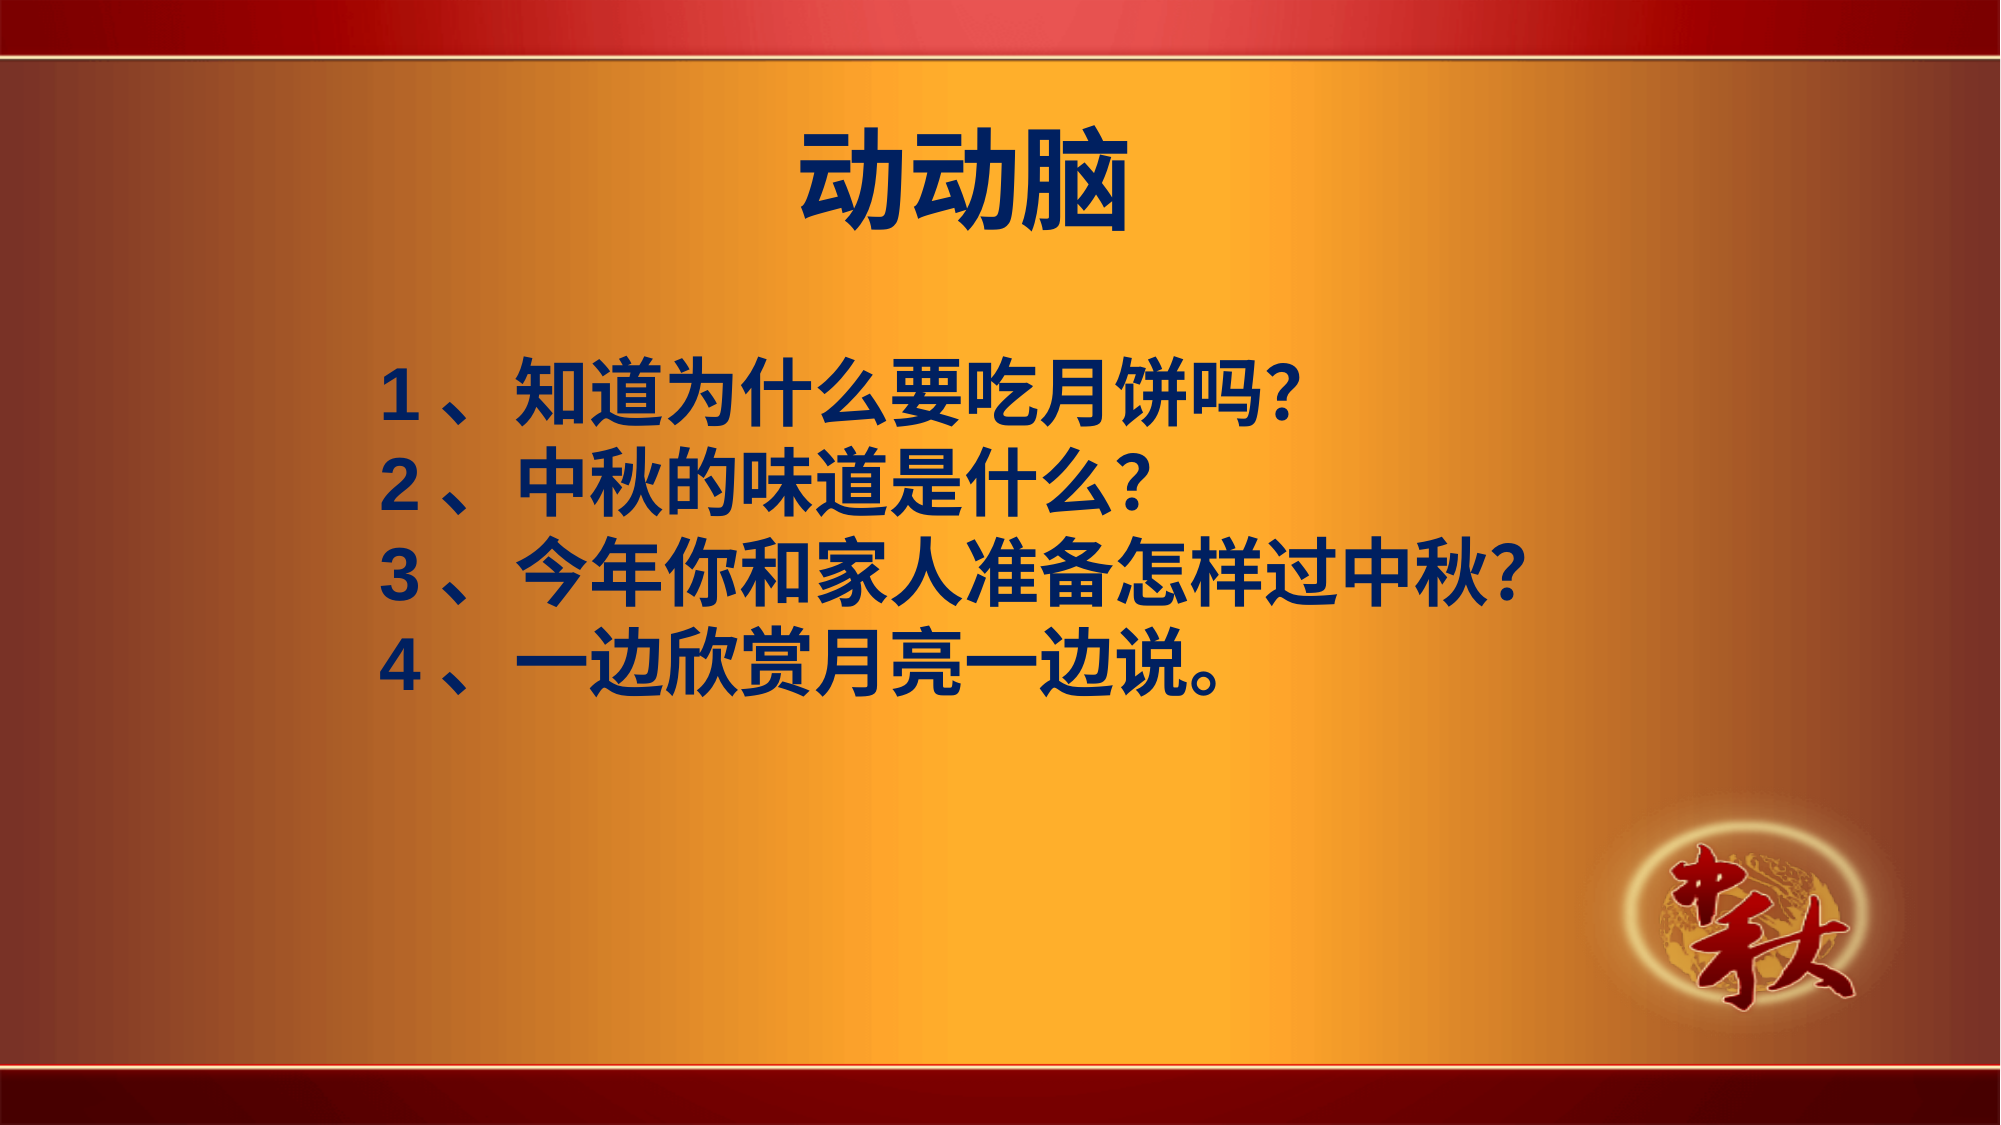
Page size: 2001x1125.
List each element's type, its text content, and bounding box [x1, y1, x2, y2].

picture [0, 0, 2001, 1125]
text_box 动动脑 [716, 101, 1213, 252]
text_box 1、知道为什么要吃月饼吗？ 2、中秋的味道是什么？ 3、今年你和家人准备怎样过中秋？ 4、一边欣赏月亮一边说。 [364, 338, 1626, 713]
